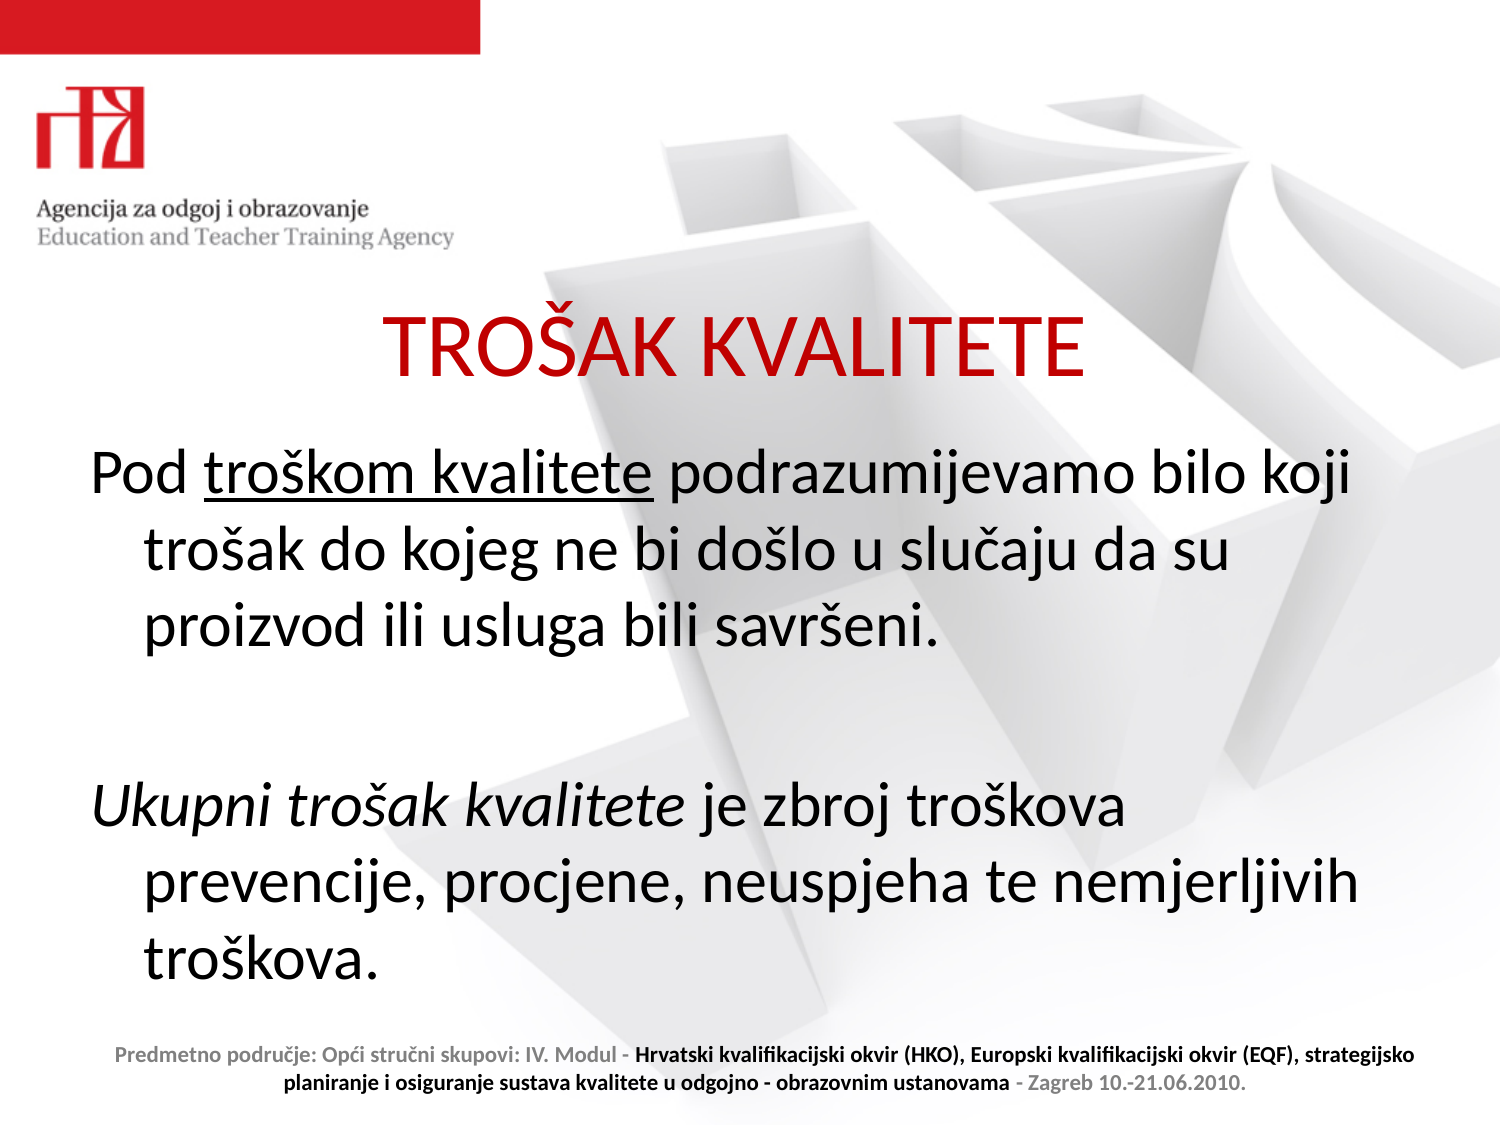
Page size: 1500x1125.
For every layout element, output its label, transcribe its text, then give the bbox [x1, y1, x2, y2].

title TROŠAK KVALITETE [82, 246, 1432, 434]
picture [0, 0, 1500, 1125]
list Pod troškom kvalitete podrazumijevamo bilo koji trošak do kojeg ne bi došlo u slučaju da su proizvod ili usluga bili savršeni. Ukupni trošak kvalitete je zbroj troškova prevencije, procjene, neuspjeha te nemjerljivih troškova. [75, 421, 1425, 1005]
